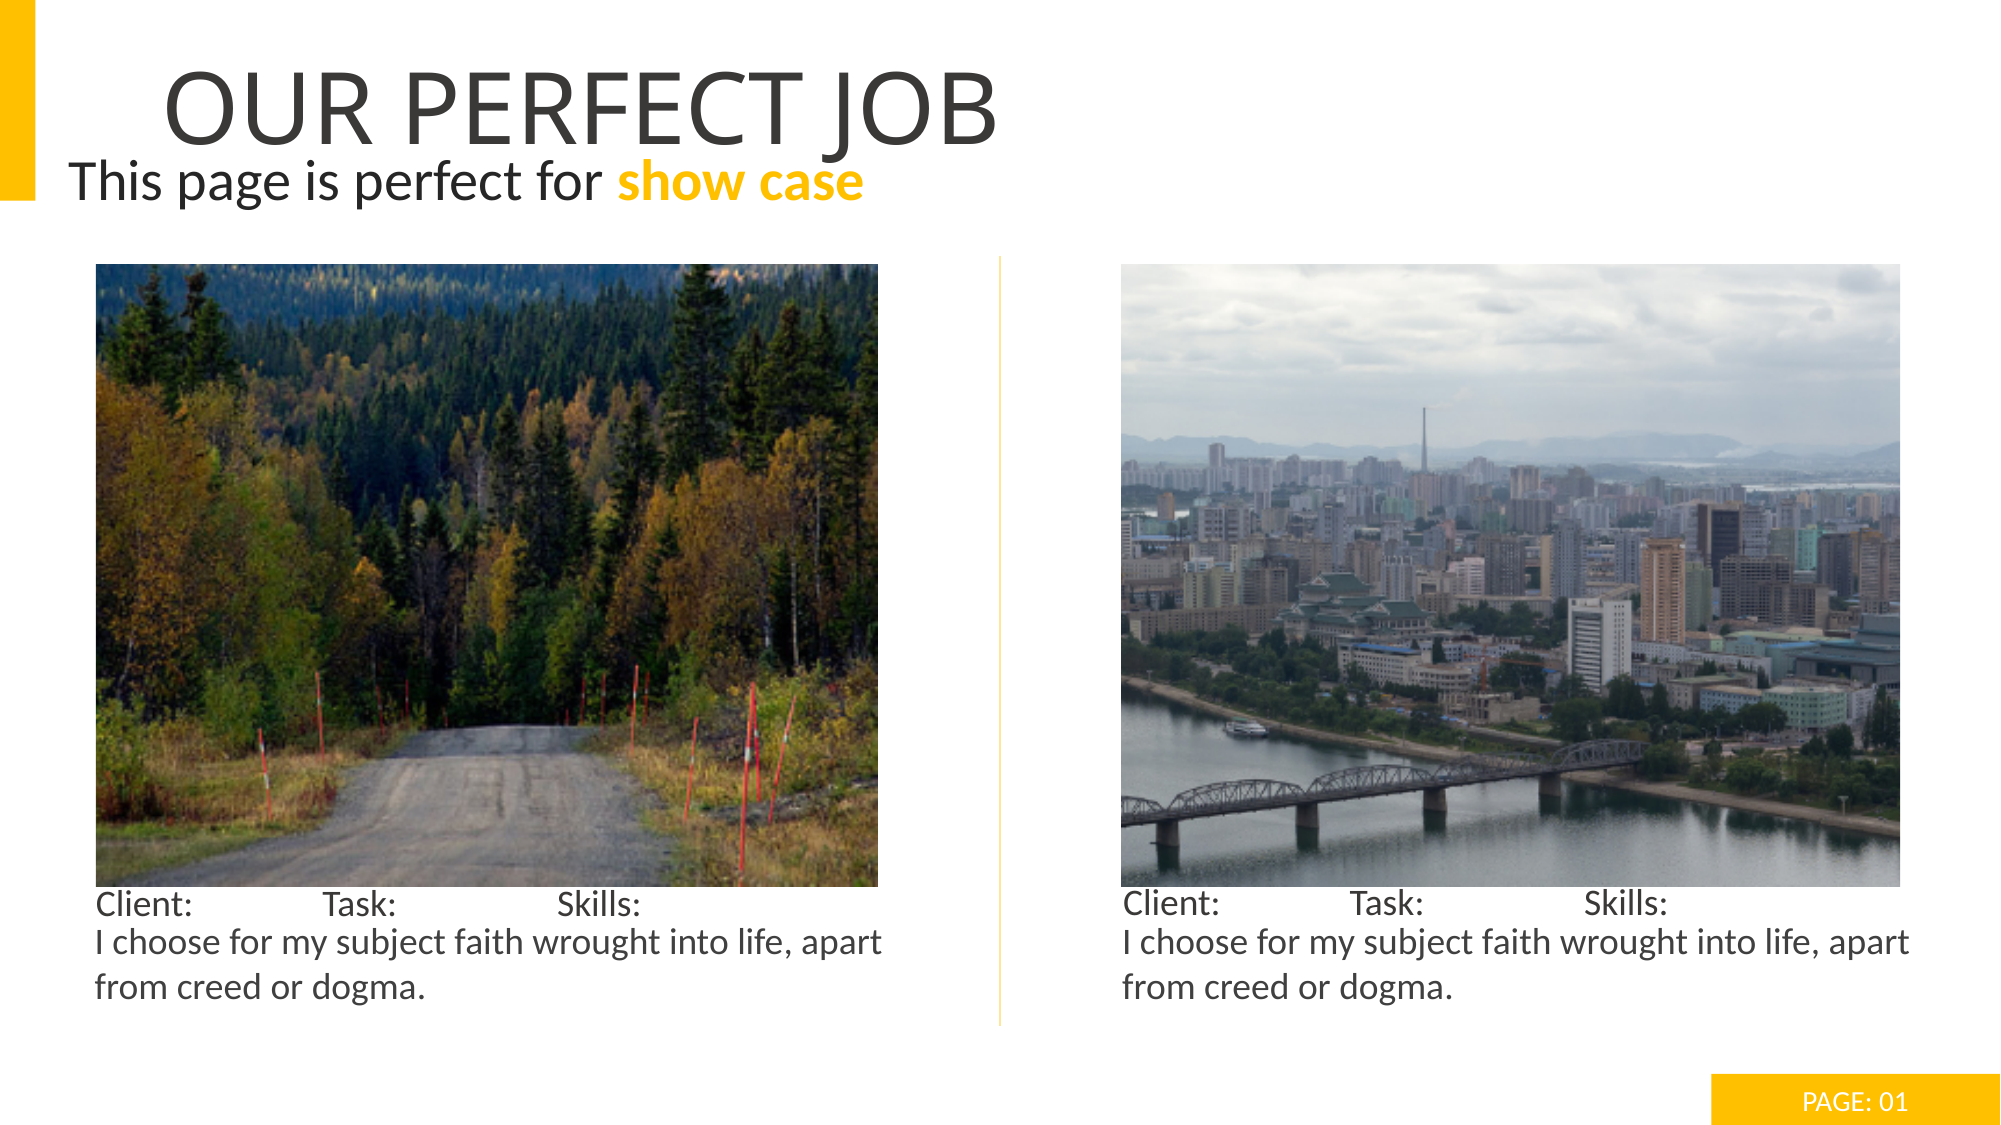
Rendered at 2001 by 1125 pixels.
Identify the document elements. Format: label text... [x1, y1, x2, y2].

text_box [0, 0, 36, 202]
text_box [79, 264, 878, 933]
text_box I choose for my subject faith wrought into life, apart from creed or dogma. [79, 910, 912, 1015]
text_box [1107, 264, 1901, 932]
text_box This page is perfect for show case [54, 135, 880, 220]
text_box I choose for my subject faith wrought into life, apart from creed or dogma. [1107, 910, 1939, 1015]
text_box PAGE: 01 [1710, 1073, 2000, 1125]
text_box OUR PERFECT JOB [146, 37, 1017, 173]
